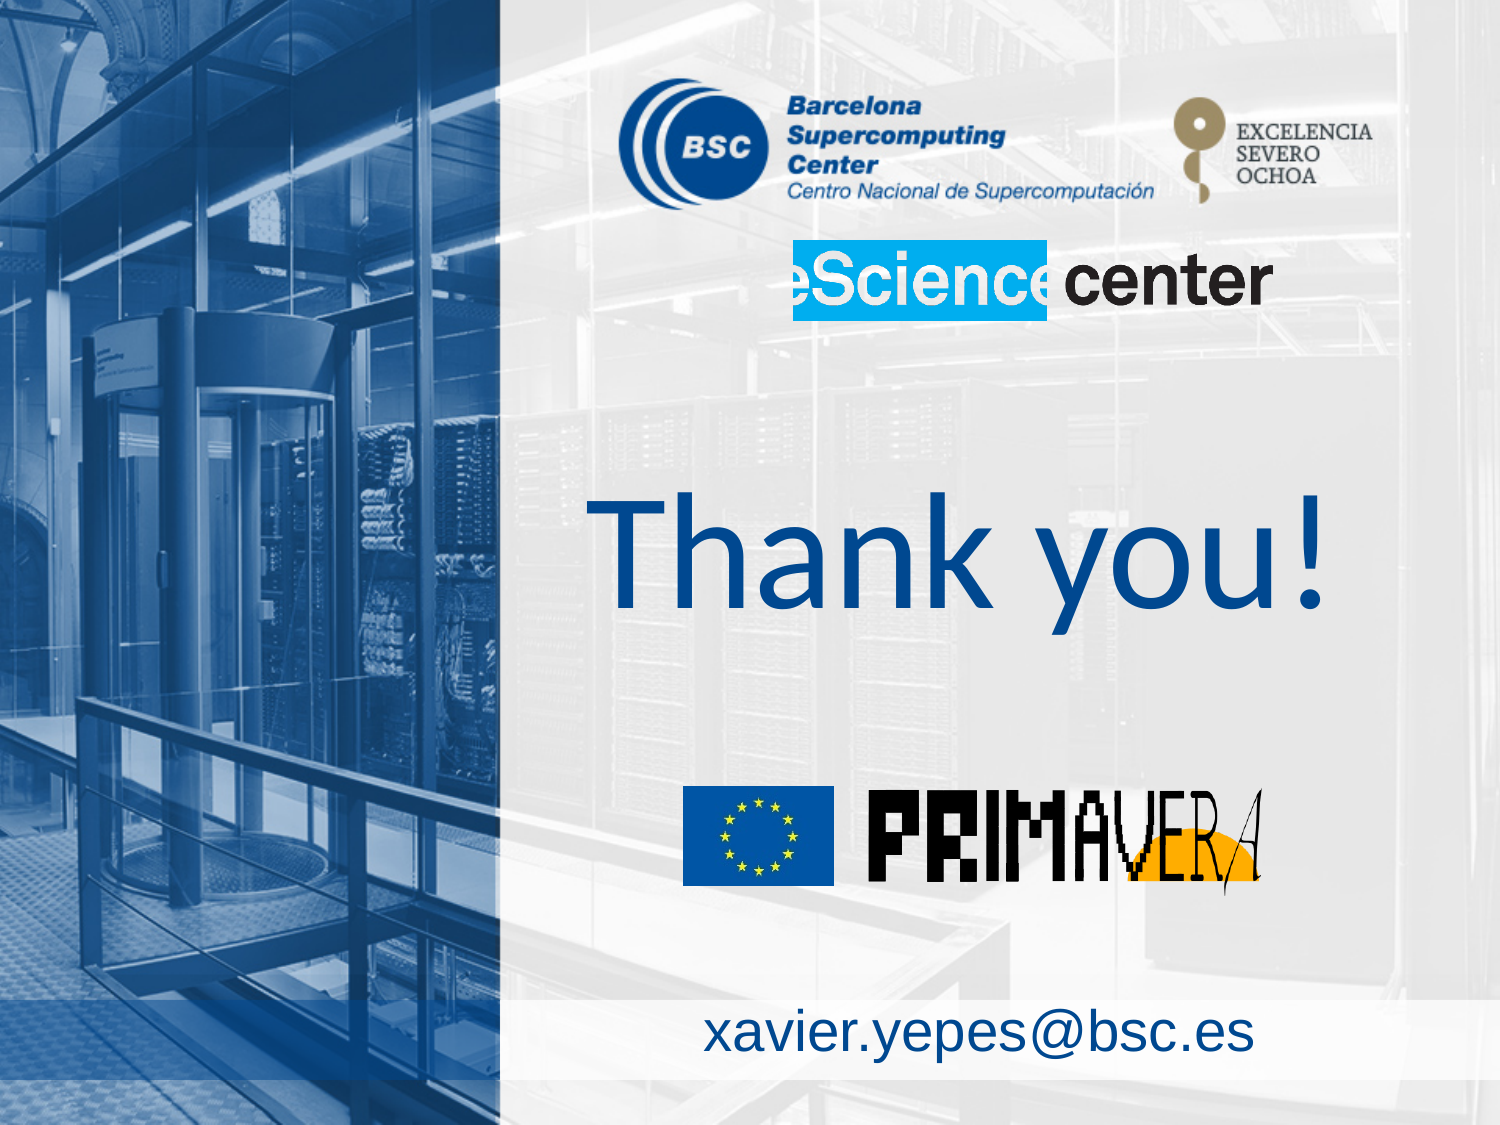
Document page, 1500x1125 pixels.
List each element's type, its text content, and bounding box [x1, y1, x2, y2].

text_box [683, 772, 1277, 896]
picture [0, 0, 1500, 1125]
subtitle xavier.yepes@bsc.es [605, 989, 1355, 1067]
title Thank you! [567, 309, 1393, 801]
